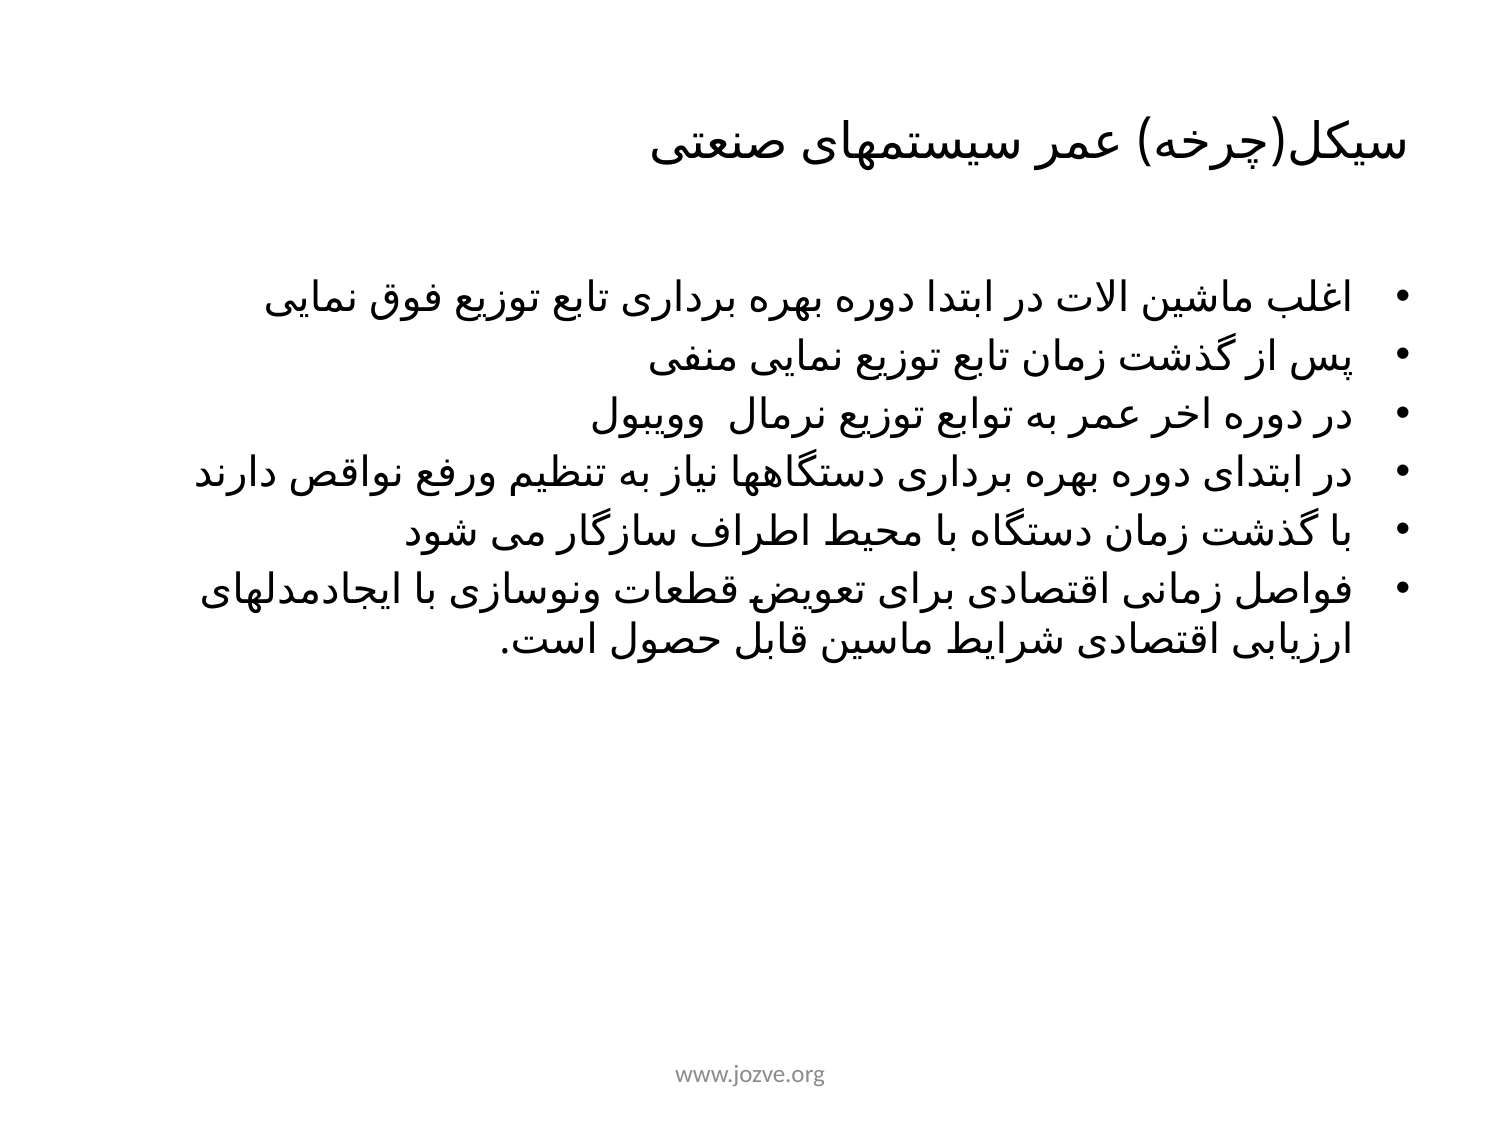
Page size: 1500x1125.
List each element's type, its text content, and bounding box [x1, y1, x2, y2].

list اغلب ماشین الات در ابتدا دوره بهره برداری تابع توزیع فوق نمایی پس از گذشت زمان تابع توزیع نمایی منفی در دوره اخر عمر به توابع توزیع نرمال وویبول در ابتدای دوره بهره برداری دستگاهها نیاز به تنظیم ورفع نواقص دارند با گذشت زمان دستگاه با محیط اطراف سازگار می شود فواصل زمانی اقتصادی برای تعویض قطعات ونوسازی با ایجادمدلهای ارزیابی اقتصادی شرایط ماسین قابل حصول است. [75, 262, 1425, 1005]
footer www.jozve.org [512, 1042, 988, 1103]
title سیکل(چرخه) عمر سیستمهای صنعتی [75, 45, 1425, 233]
